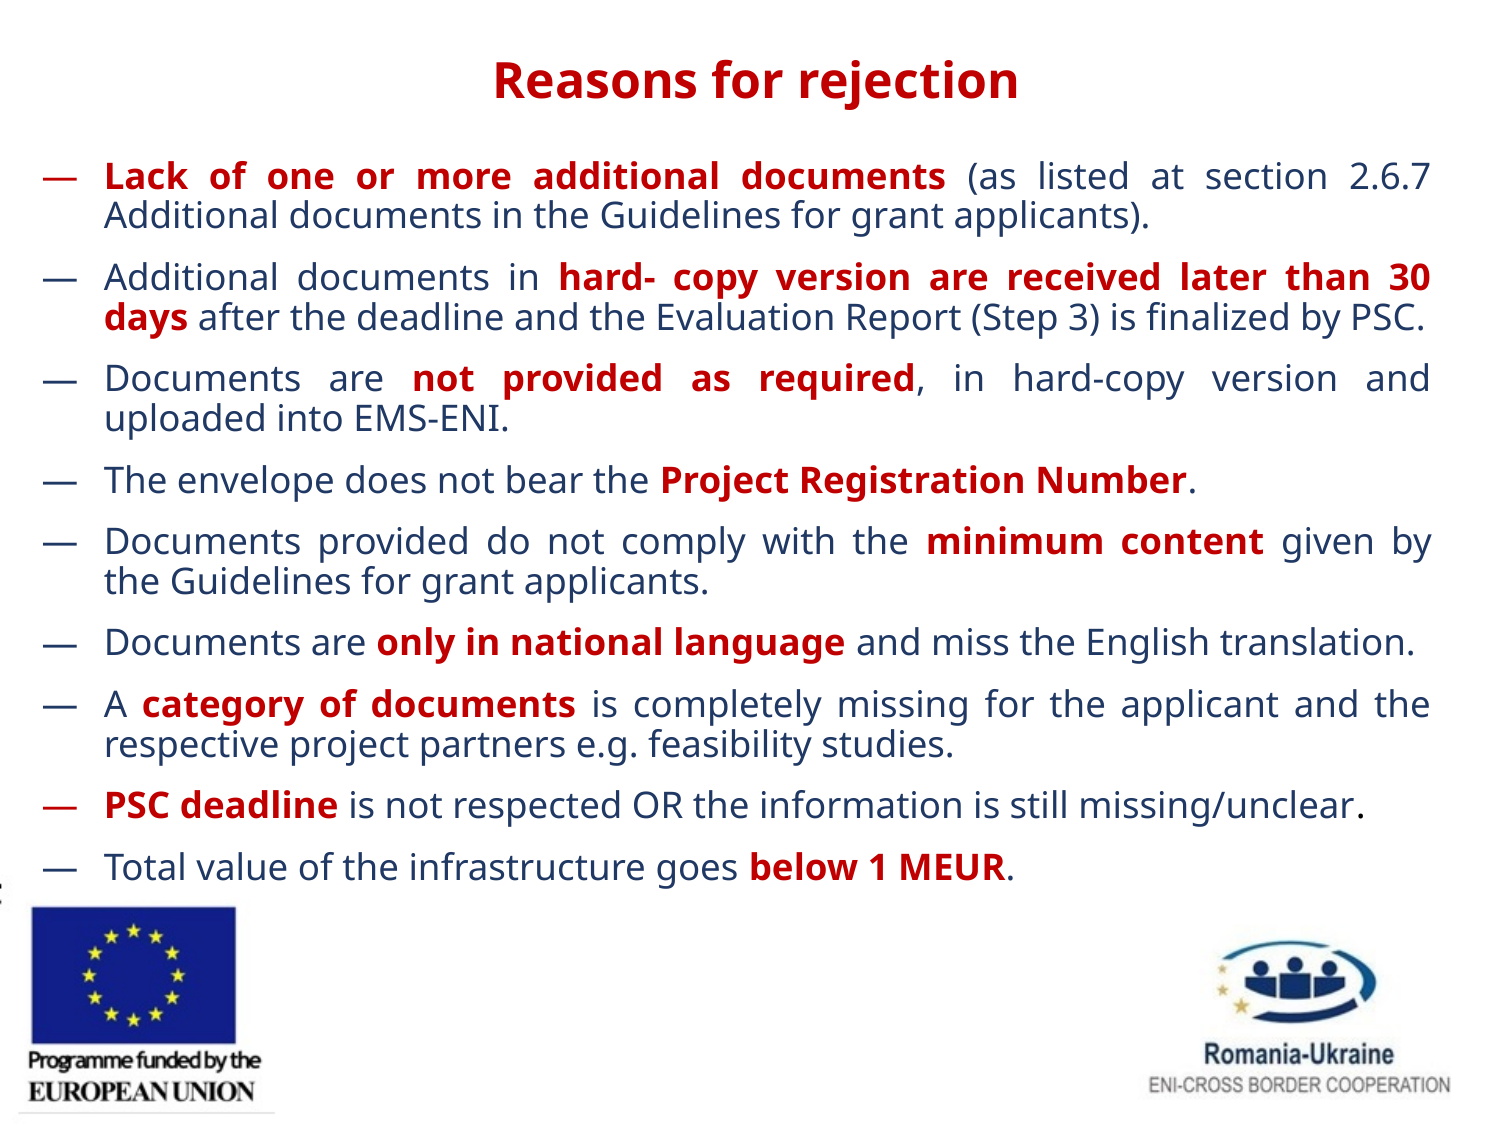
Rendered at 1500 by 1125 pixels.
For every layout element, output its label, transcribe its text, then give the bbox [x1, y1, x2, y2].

title Reasons for rejection [109, 75, 1404, 117]
text_box Lack of one or more additional documents (as listed at section 2.6.7 Additional documents in the Guidelines for grant applicants). Additional documents in hard- copy version are received later than 30 days after the deadline and the Evaluation Report (Step 3) is finalized by PSC. Documents are not provided as required, in hard-copy version and uploaded into EMS-ENI. The envelope does not bear the Project Registration Number. Documents provided do not comply with the minimum content given by the Guidelines for grant applicants. Documents are only in national language and miss the English translation. A category of documents is completely missing for the applicant and the respective project partners e.g. feasibility studies. PSC deadline is not respected OR the information is still missing/unclear. Total value of the infrastructure goes below 1 MEUR. [17, 150, 1447, 927]
picture [0, 75, 1500, 1125]
text_box [0, 0, 1500, 75]
